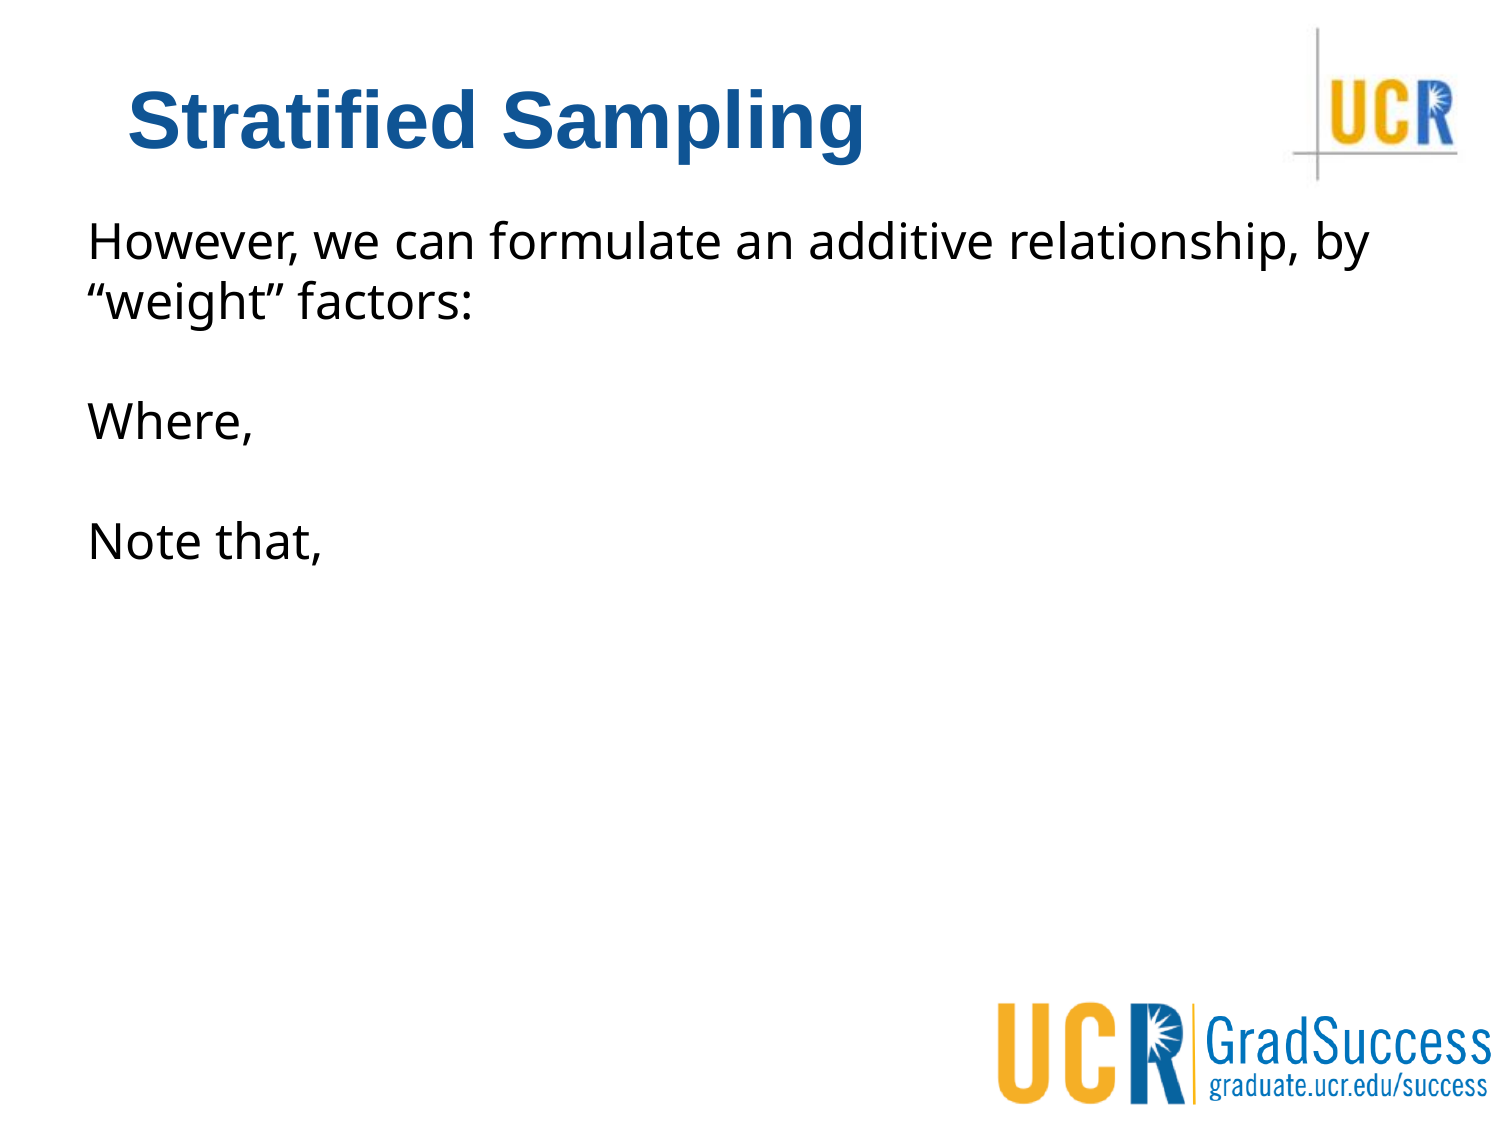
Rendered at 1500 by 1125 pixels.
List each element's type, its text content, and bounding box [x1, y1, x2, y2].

picture [1282, 0, 1500, 196]
title Stratified Sampling [112, 13, 1388, 172]
